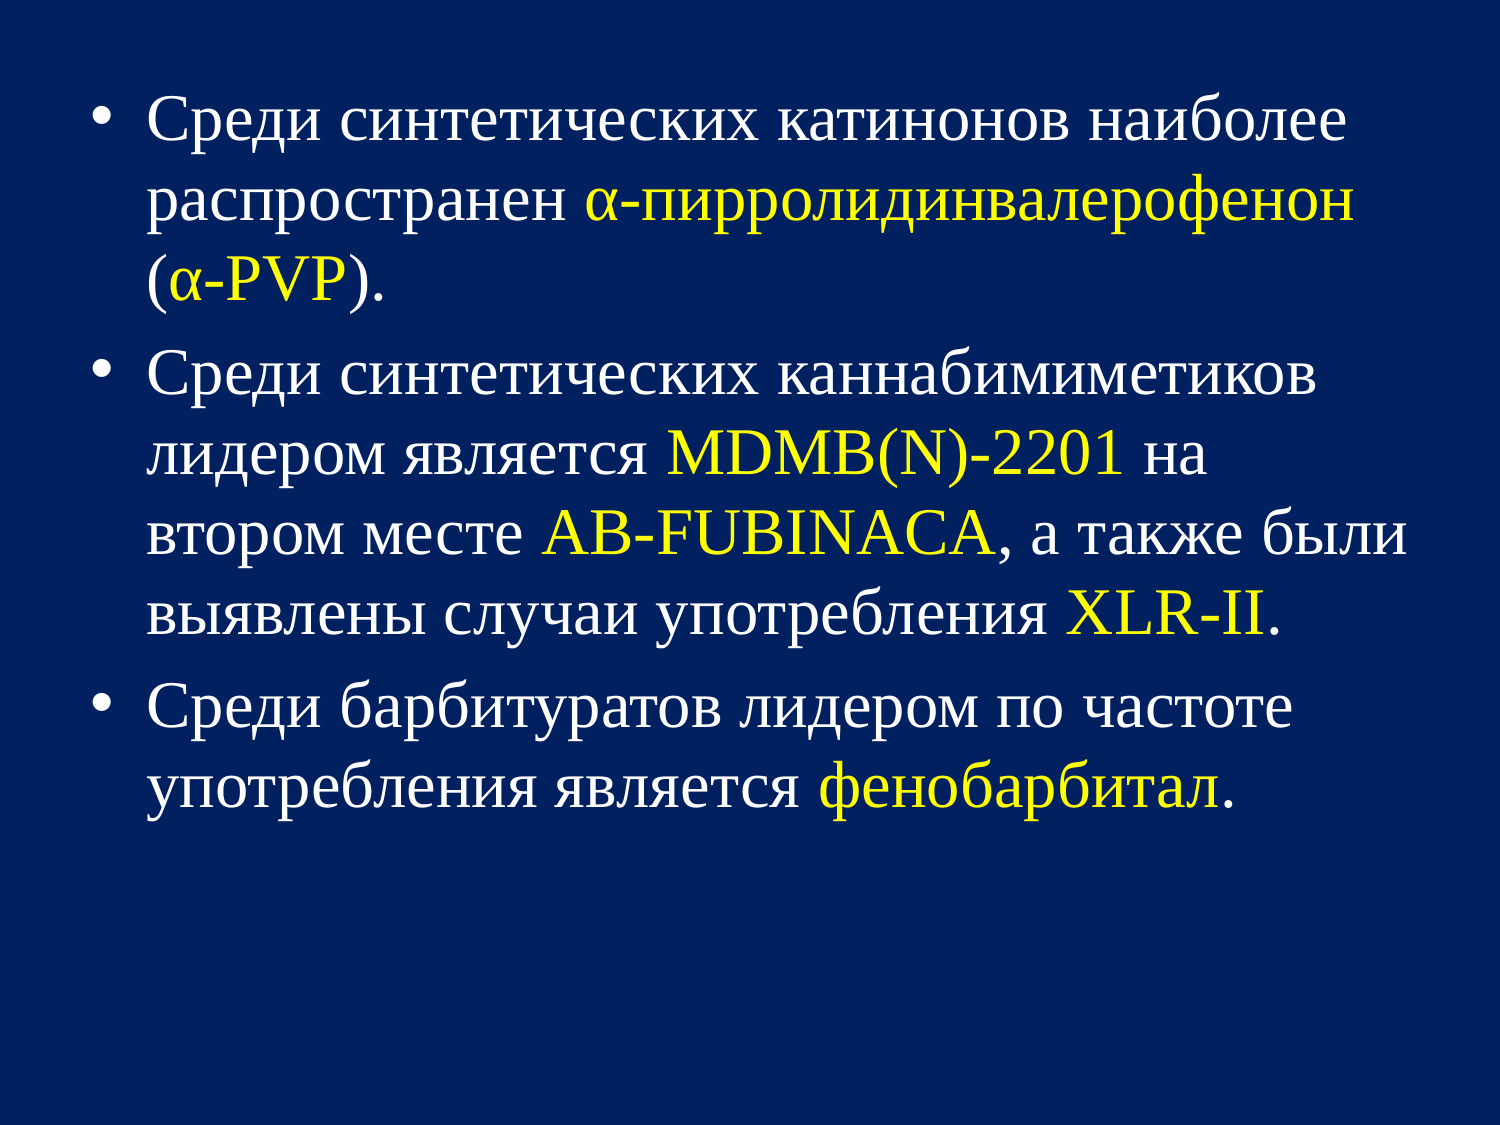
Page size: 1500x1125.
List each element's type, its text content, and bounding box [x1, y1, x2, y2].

list Среди синтетических катинонов наиболее распространен α-пирролидинвалерофенон (α-PVP). Среди синтетических каннабимиметиков лидером является MDMB(N)-2201 на втором месте AB-FUBINACA, а также были выявлены случаи употребления XLR-II. Среди барбитуратов лидером по частоте употребления является фенобарбитал. [75, 66, 1425, 1005]
